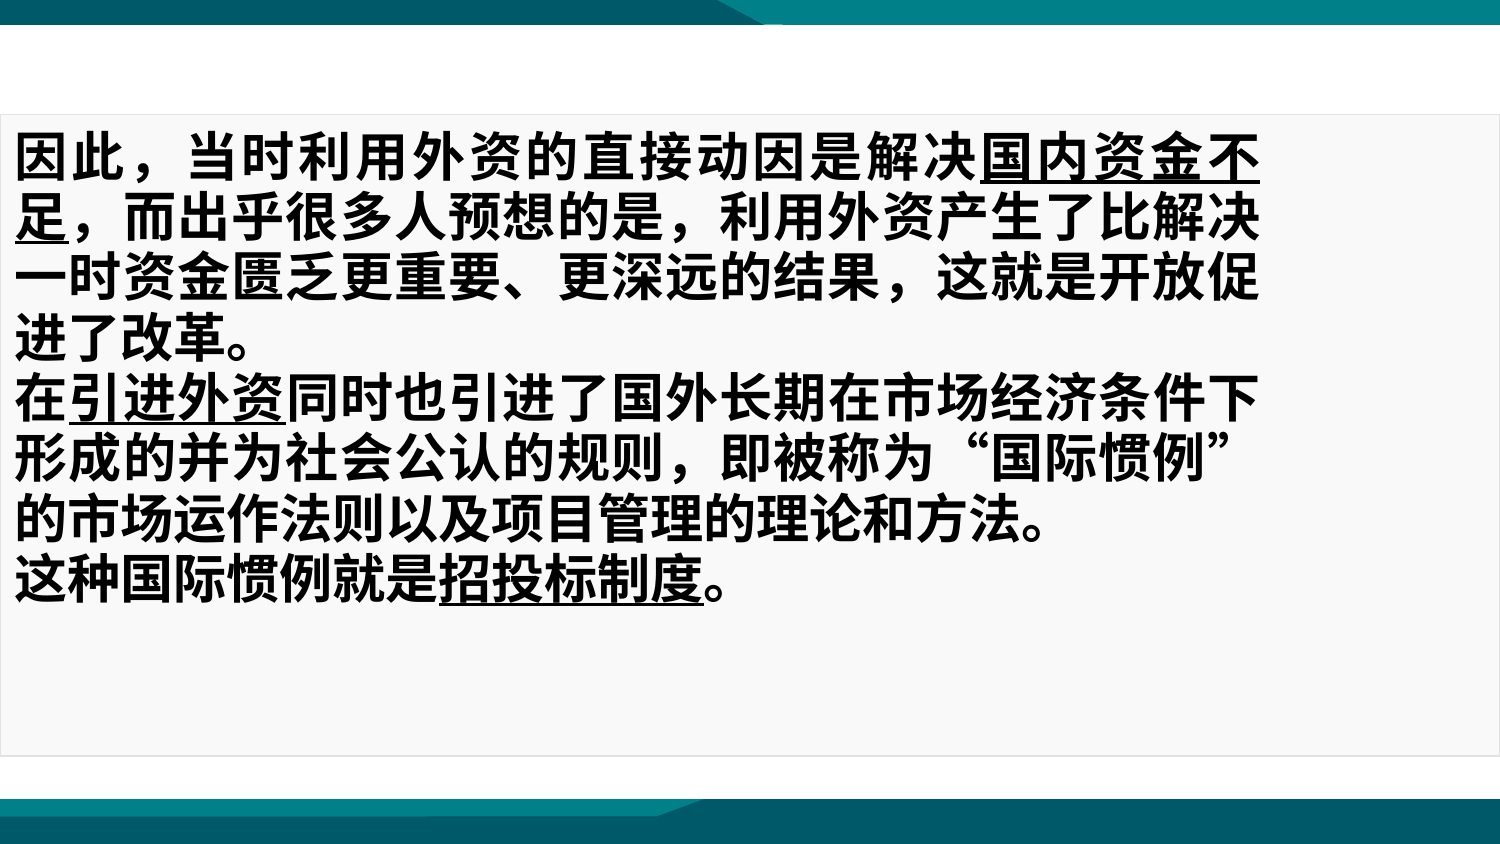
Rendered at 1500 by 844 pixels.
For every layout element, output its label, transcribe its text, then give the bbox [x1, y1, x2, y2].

list 因此，当时利用外资的直接动因是解决国内资金不足，而出乎很多人预想的是，利用外资产生了比解决一时资金匮乏更重要、更深远的结果，这就是开放促进了改革。 在引进外资同时也引进了国外长期在市场经济条件下形成的并为社会公认的规则，即被称为“国际惯例”的市场运作法则以及项目管理的理论和方法。 这种国际惯例就是招投标制度。 [0, 120, 1275, 627]
